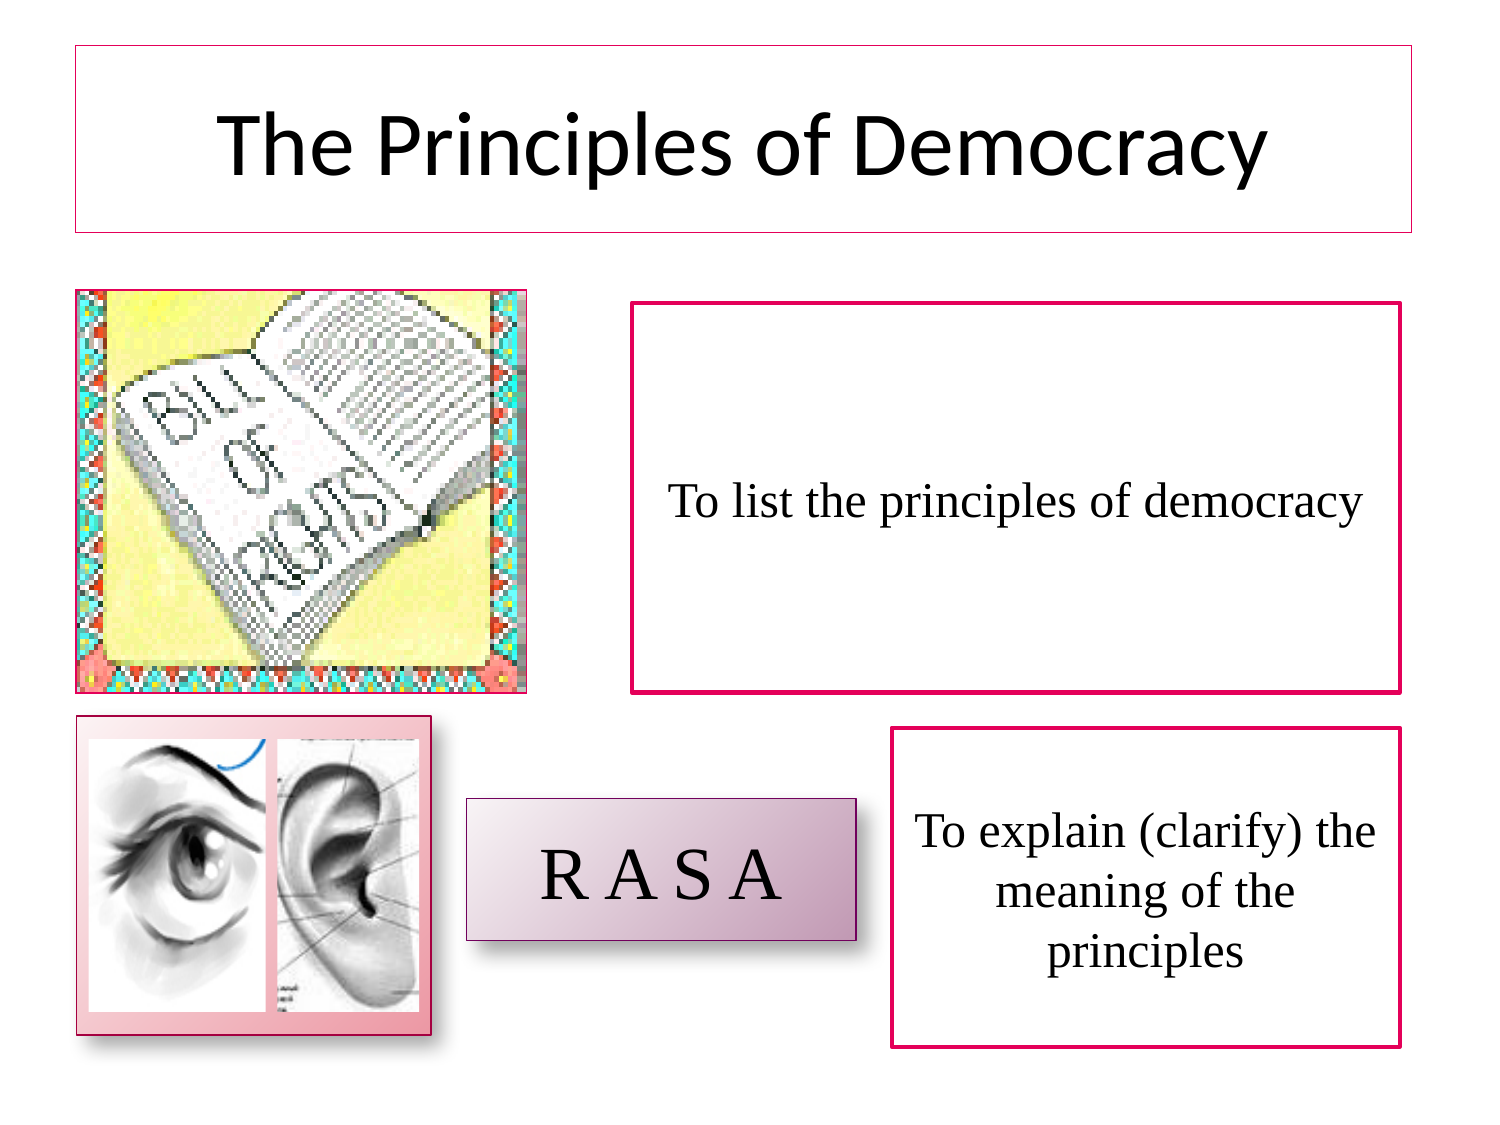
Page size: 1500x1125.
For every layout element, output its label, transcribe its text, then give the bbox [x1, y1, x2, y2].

text_box R A S A [466, 798, 857, 941]
picture [277, 739, 420, 1012]
picture [88, 739, 266, 1012]
text_box To explain (clarify) the meaning of the principles [890, 726, 1402, 1049]
title The Principles of Democracy [75, 45, 1412, 233]
text_box To list the principles of democracy [630, 301, 1402, 695]
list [76, 290, 526, 693]
text_box [76, 715, 432, 1036]
